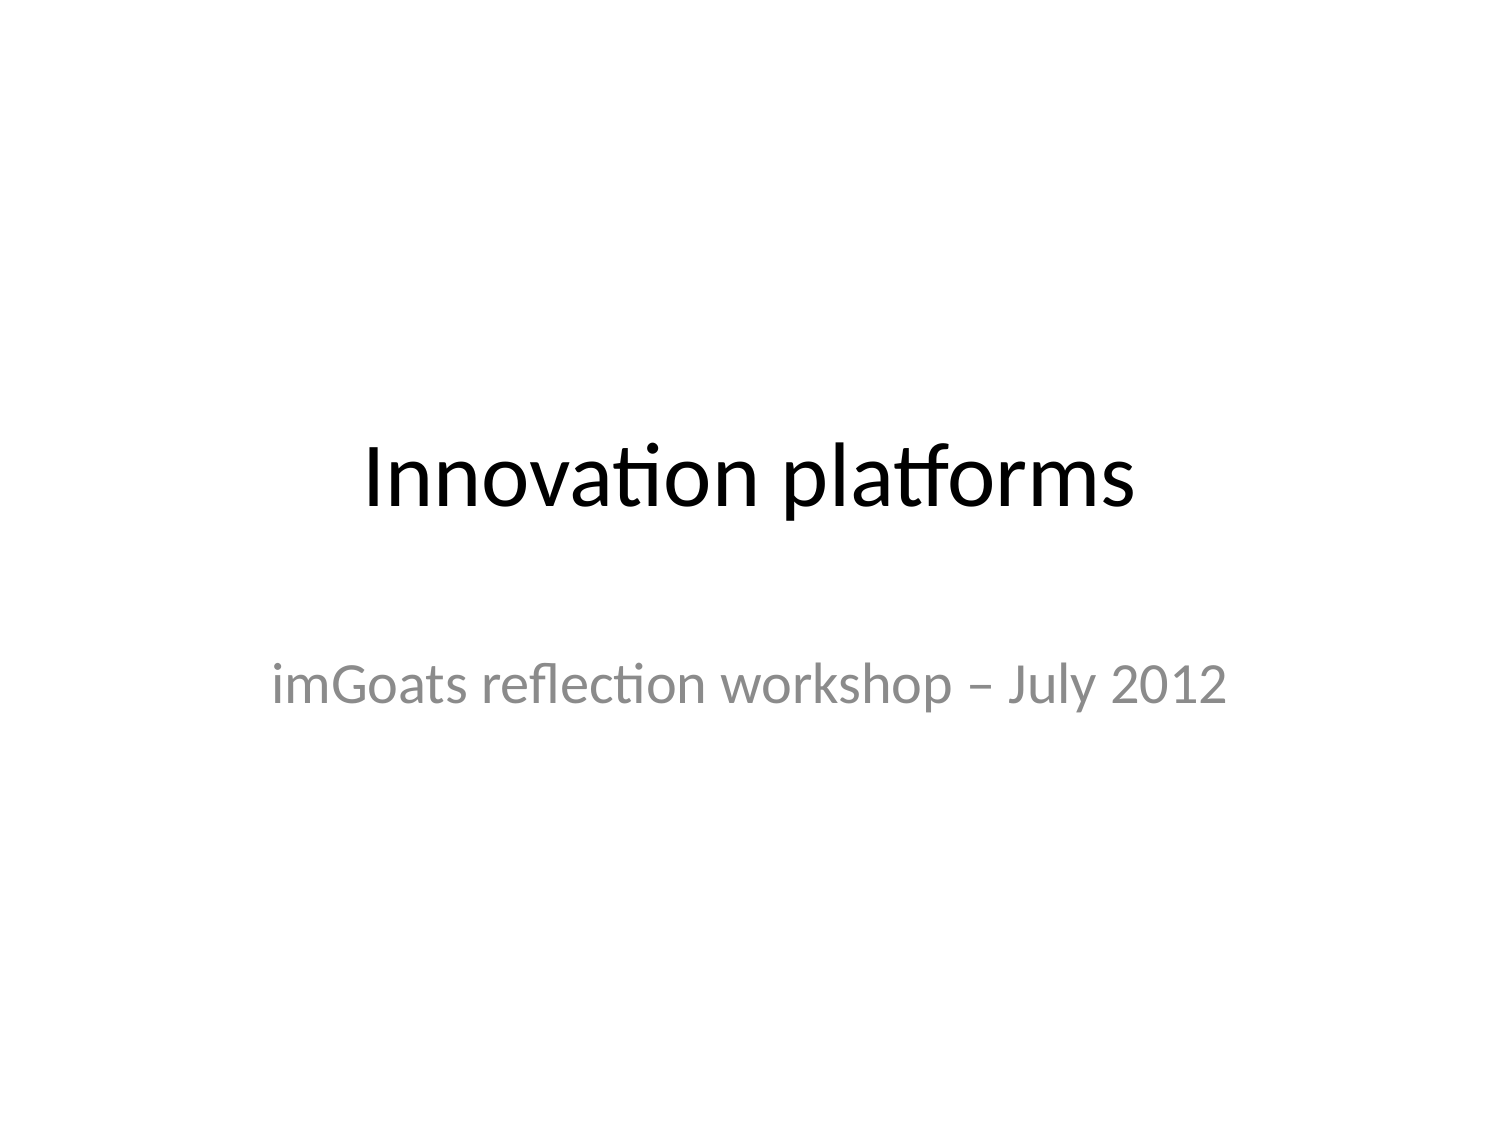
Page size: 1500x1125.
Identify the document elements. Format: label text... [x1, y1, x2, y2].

title Innovation platforms [112, 349, 1388, 591]
subtitle imGoats reflection workshop – July 2012 [225, 637, 1275, 925]
